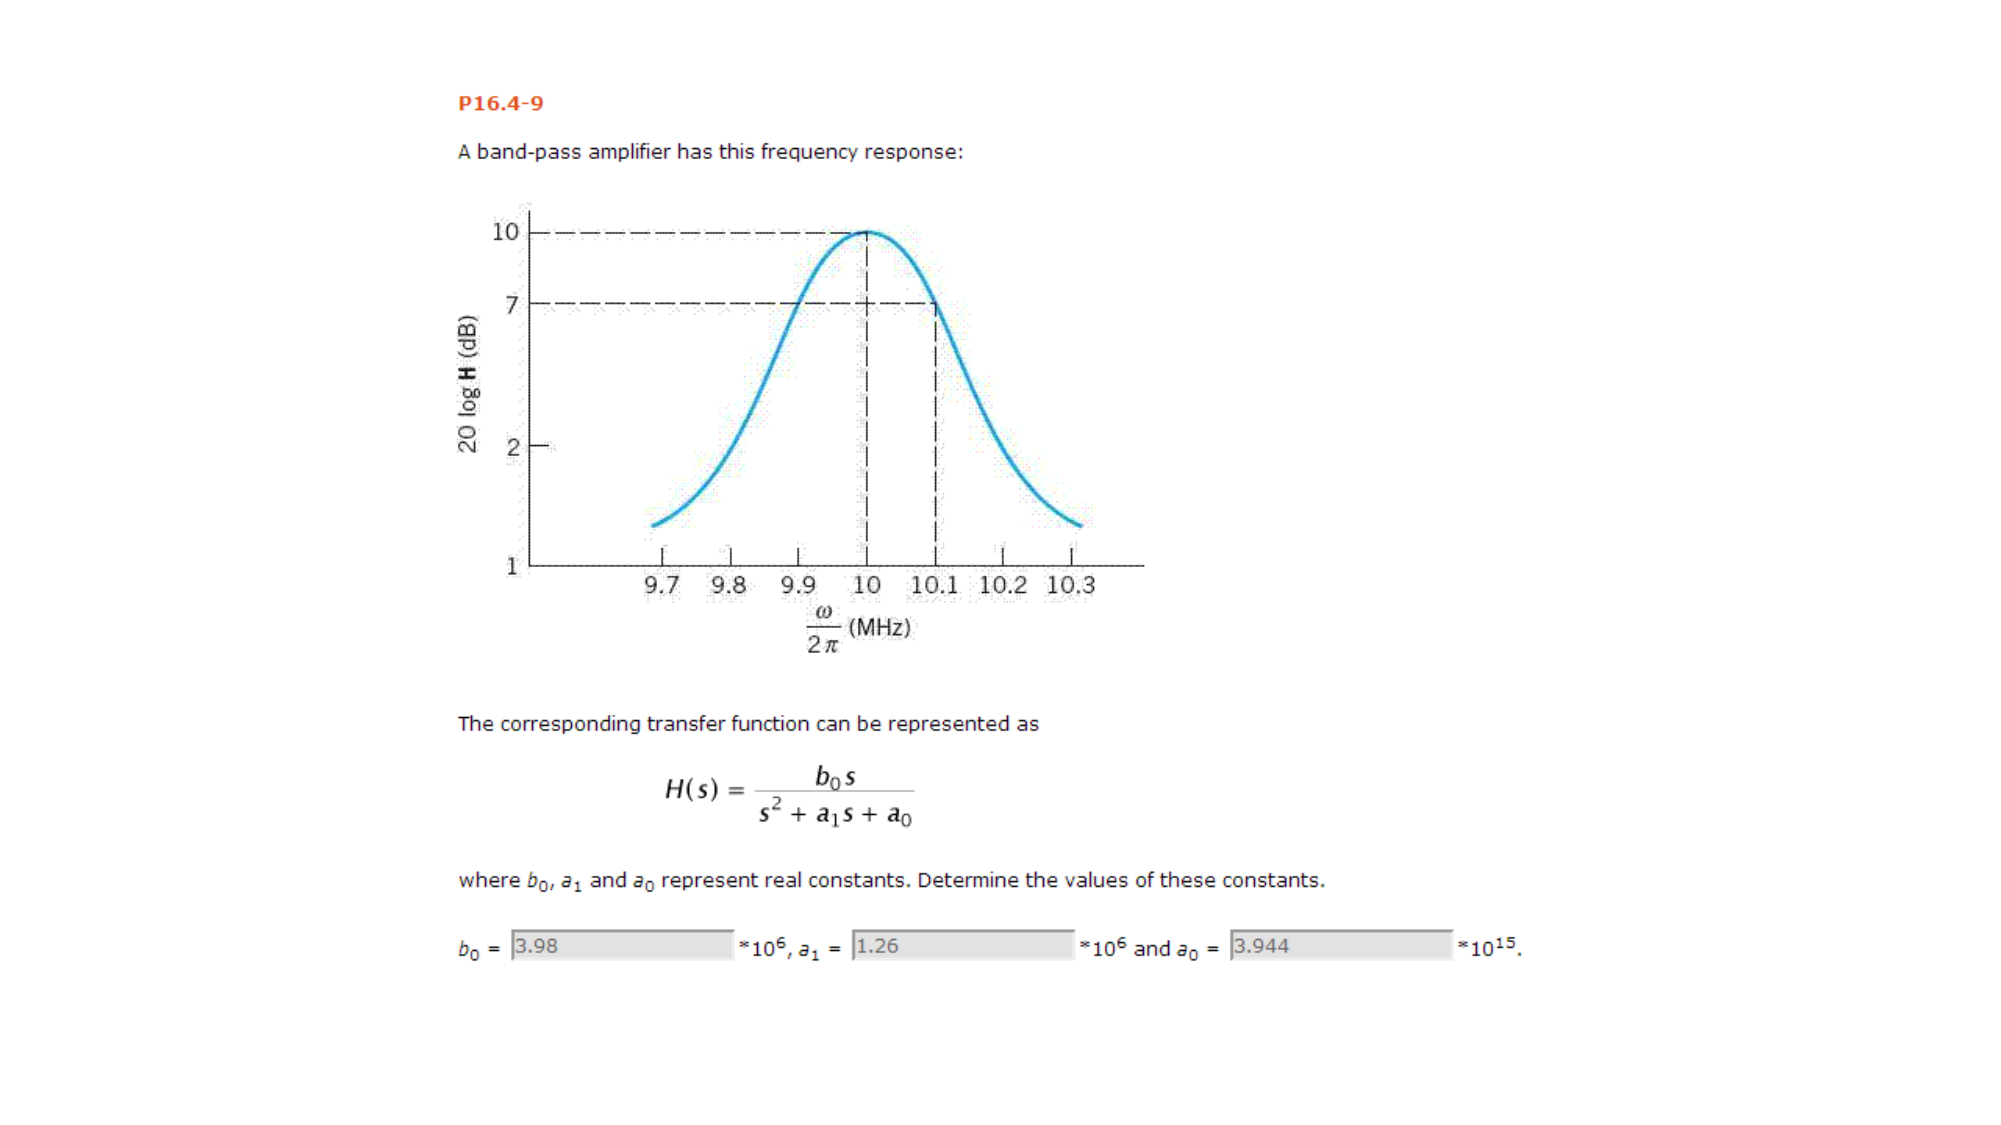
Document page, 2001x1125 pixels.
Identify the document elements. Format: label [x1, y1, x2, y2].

picture [446, 84, 1554, 990]
